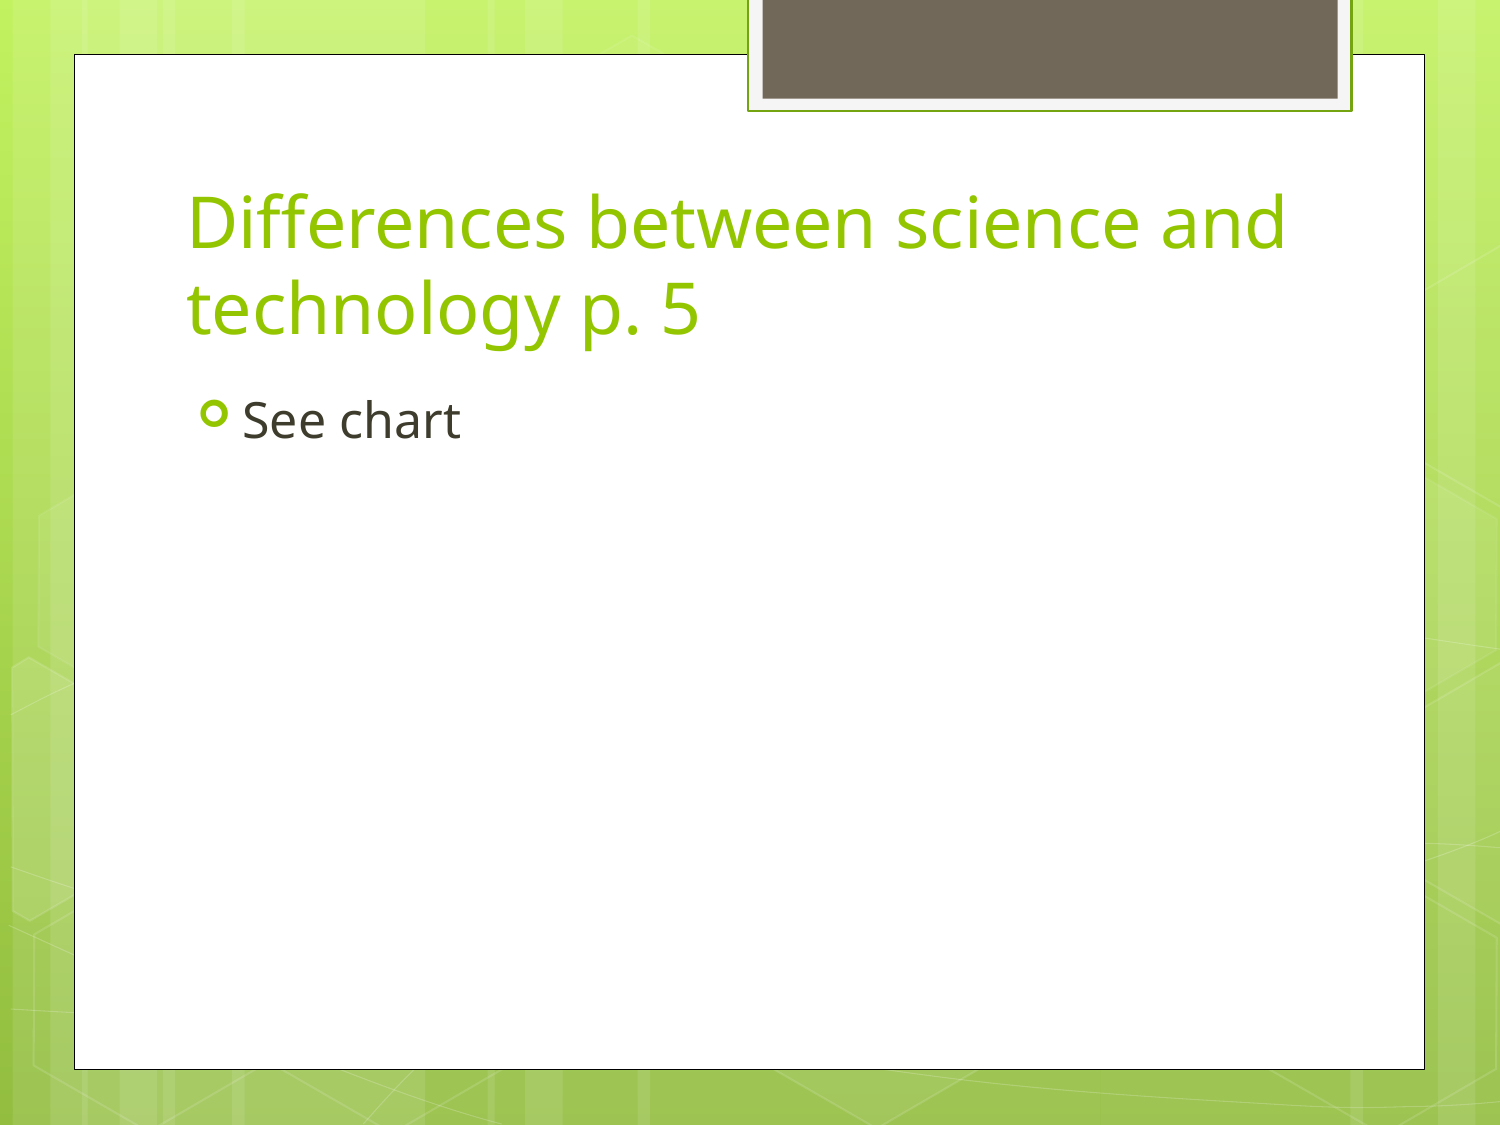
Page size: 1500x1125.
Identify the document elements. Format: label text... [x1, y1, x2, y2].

title Differences between science and technology p. 5 [171, 168, 1324, 357]
list See chart [171, 381, 1283, 957]
